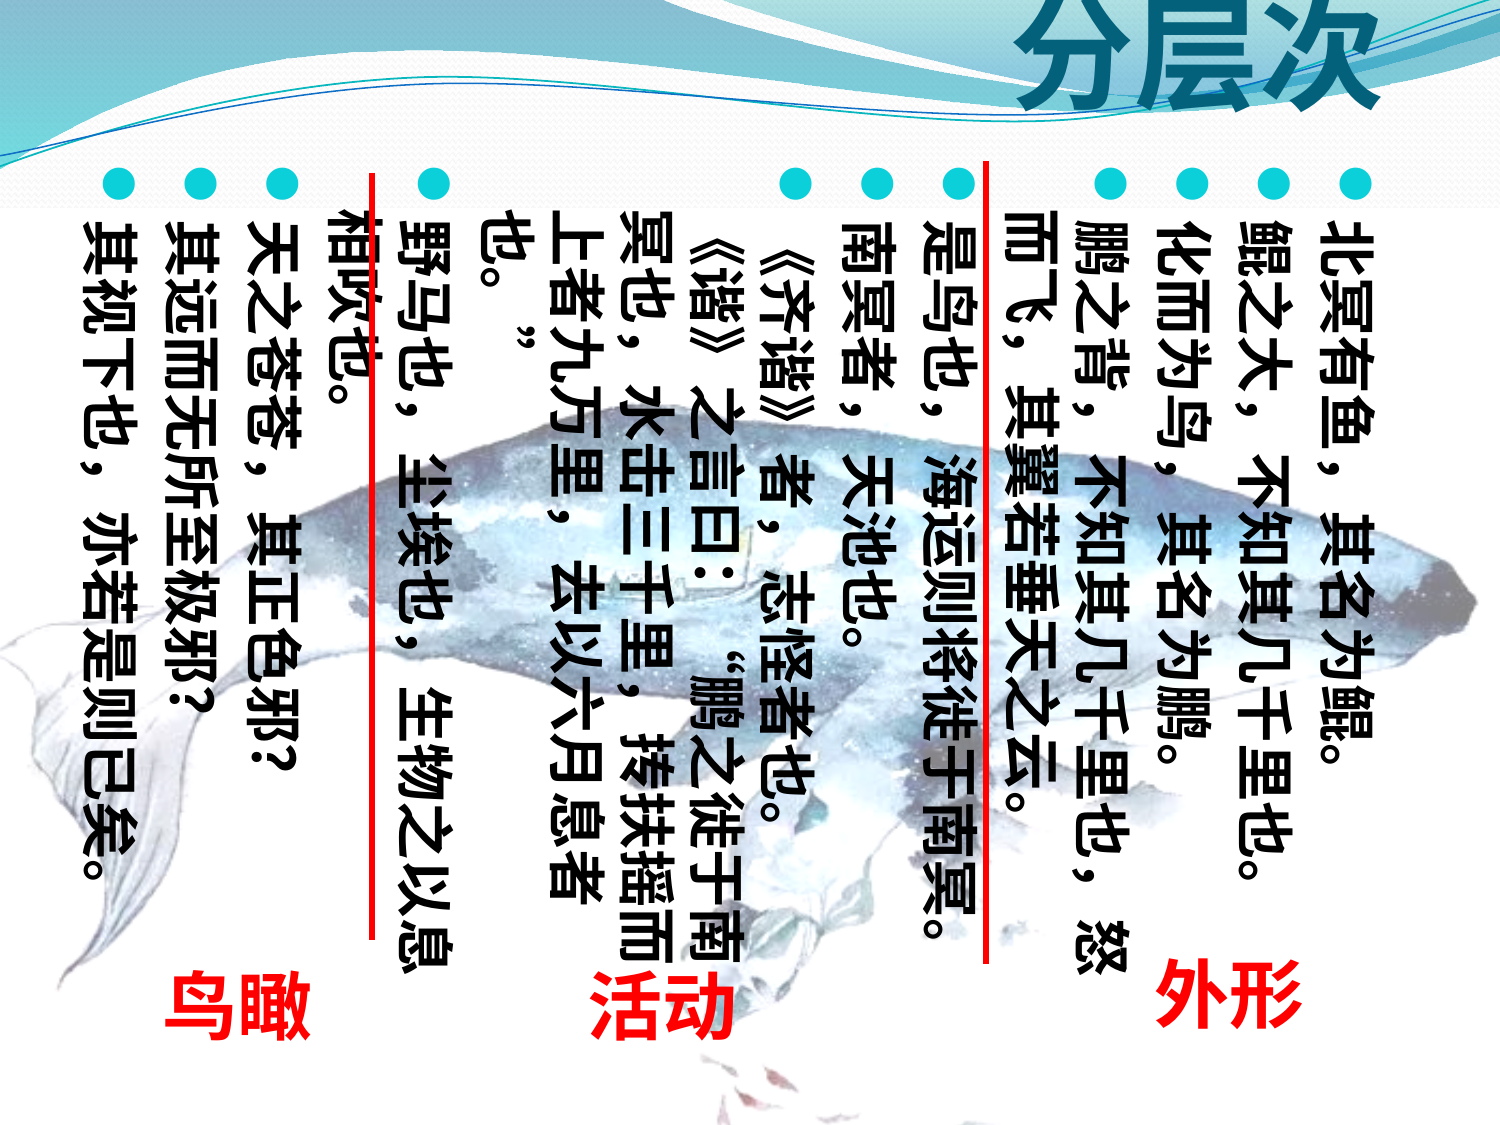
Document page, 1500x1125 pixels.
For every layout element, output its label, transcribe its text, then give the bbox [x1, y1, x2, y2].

text_box 北冥有鱼，其名为鲲。 鲲之大，不知其几千里也。 化而为鸟，其名为鹏。 鹏之背，不知其几千里也，怒而飞，其翼若垂天之云。 是鸟也，海运则将徙于南冥。 南冥者，天池也。 《齐谐》者，志怪者也。《谐》之言曰：“鹏之徙于南冥也，水击三千里，抟扶摇而上者九万里，去以六月息者也。” 野马也，尘埃也，生物之以息相吹也。 天之苍苍，其正色邪？ 其远而无所至极邪？ 其视下也，亦若是则已矣。 [100, 148, 1392, 207]
picture [0, 207, 1500, 1125]
title 分层次 [1009, 0, 1447, 126]
